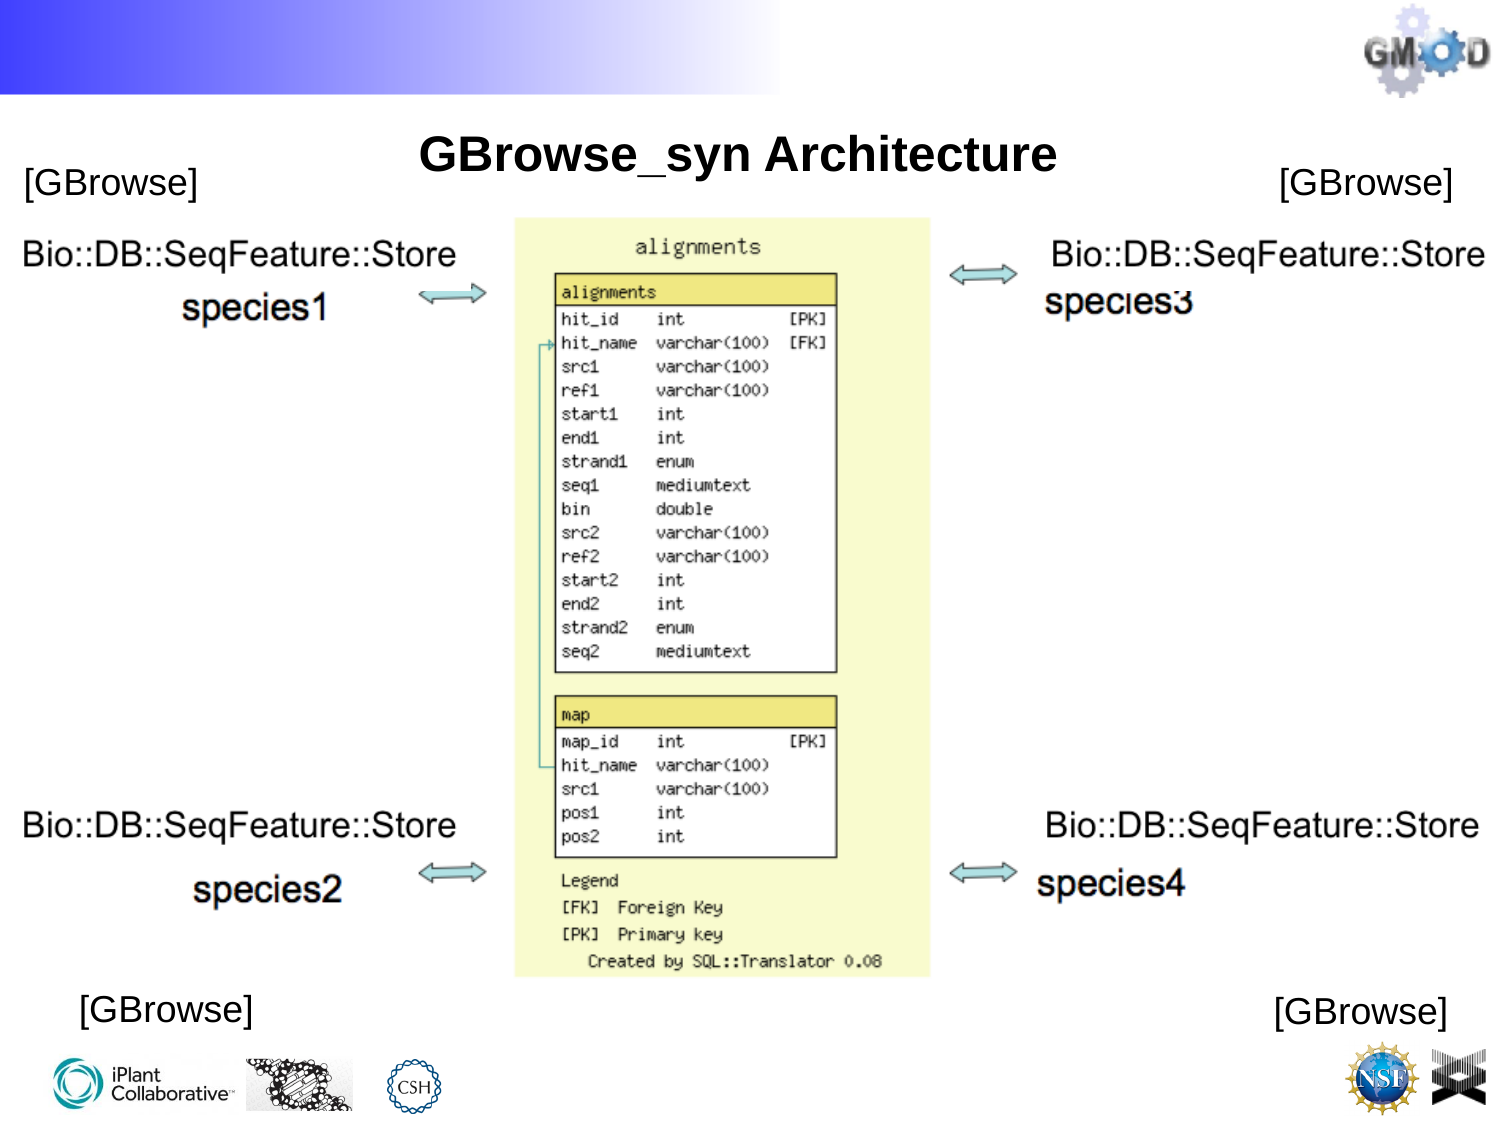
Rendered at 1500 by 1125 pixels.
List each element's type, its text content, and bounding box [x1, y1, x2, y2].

text_box [GBrowse] [1258, 979, 1464, 1040]
picture [0, 155, 1500, 1007]
picture [1344, 1040, 1420, 1116]
text_box GBrowse_syn Architecture [403, 114, 1074, 154]
text_box [GBrowse] [8, 149, 214, 211]
text_box [GBrowse] [1263, 149, 1469, 211]
text_box [GBrowse] [63, 977, 269, 1038]
picture [1431, 1049, 1487, 1105]
picture [39, 1053, 240, 1115]
picture [382, 1054, 442, 1116]
picture [246, 1056, 353, 1113]
